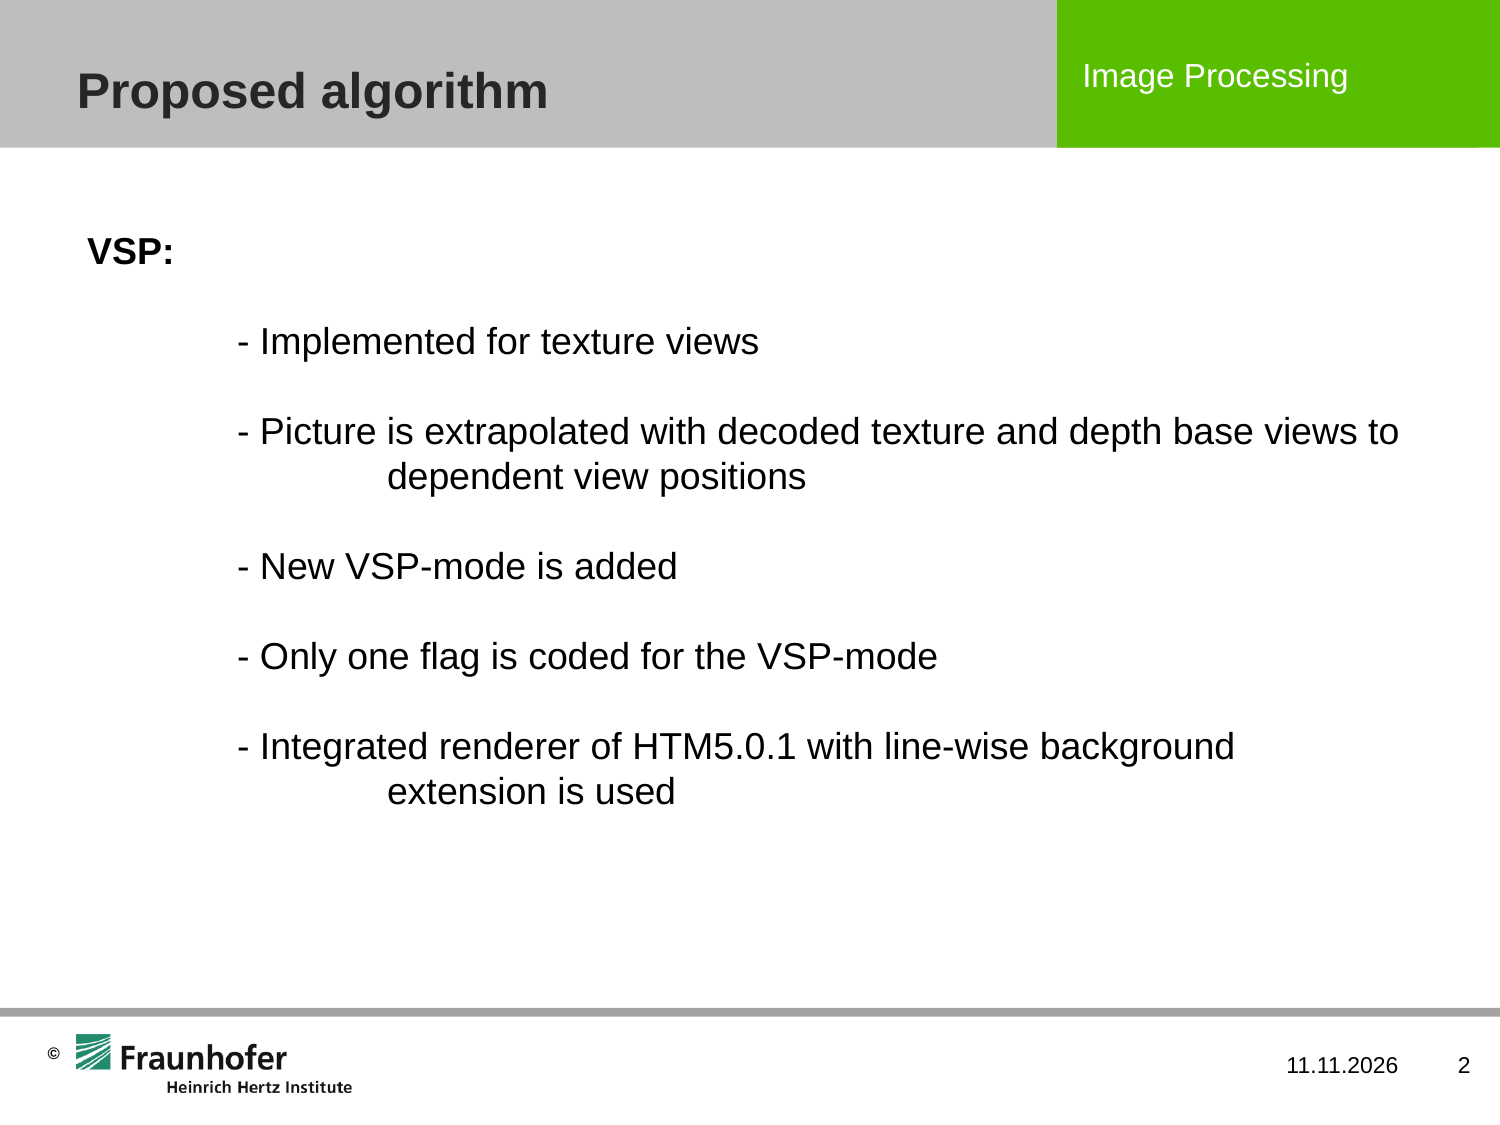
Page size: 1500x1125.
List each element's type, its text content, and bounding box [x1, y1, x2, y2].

text_box VSP: - Implemented for texture views - Picture is extrapolated with decoded texture and depth base views to dependent view positions - New VSP-mode is added - Only one flag is coded for the VSP-mode - Integrated renderer of HTM5.0.1 with line-wise background extension is used [72, 219, 1426, 865]
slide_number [1019, 1034, 1394, 1094]
picture [76, 1034, 352, 1093]
title Proposed algorithm [76, 59, 1022, 119]
slide_number 2 [1394, 1034, 1471, 1094]
